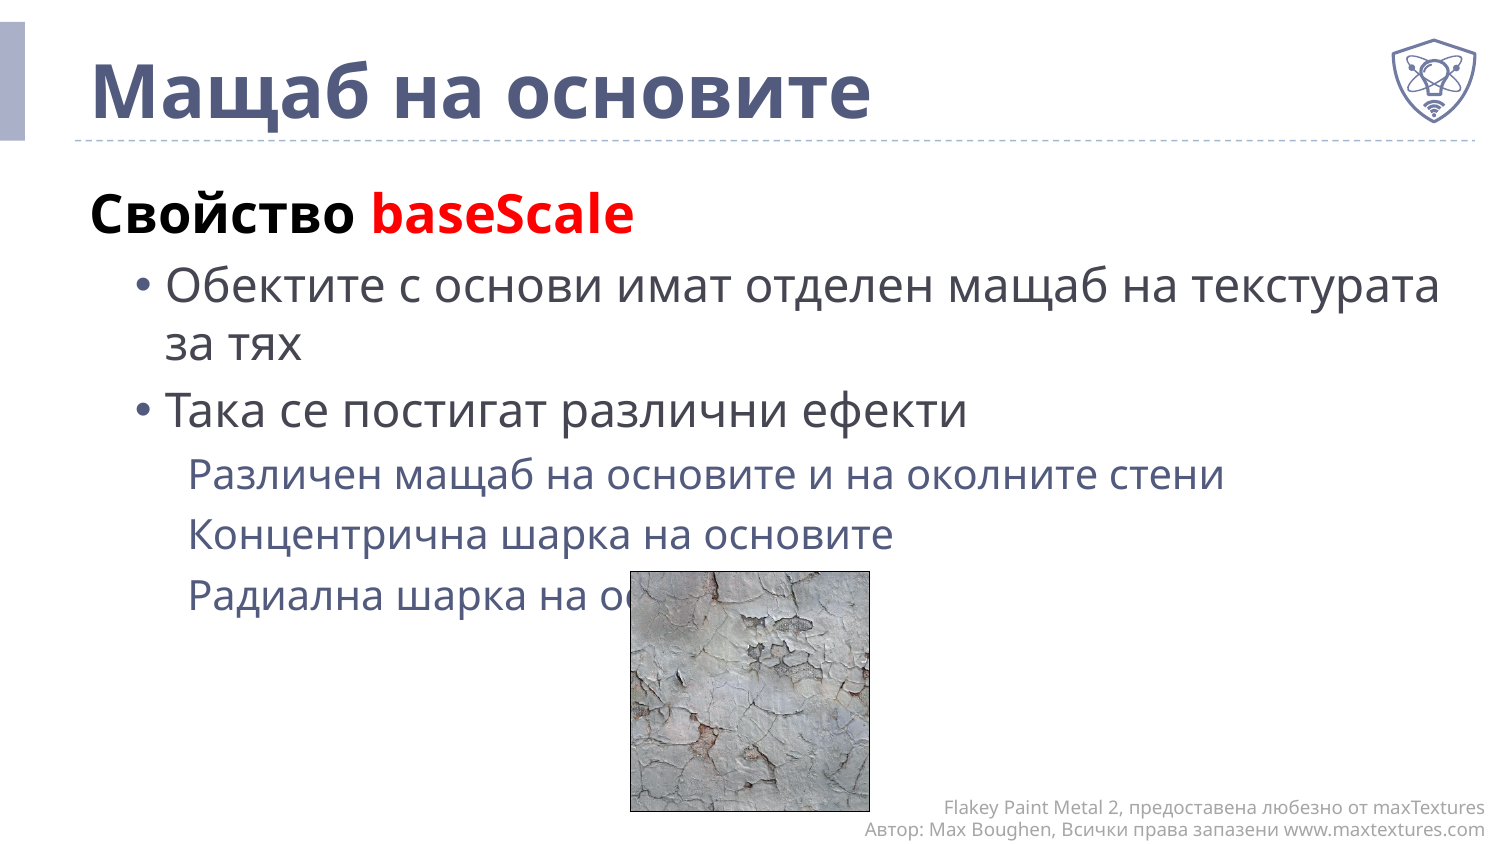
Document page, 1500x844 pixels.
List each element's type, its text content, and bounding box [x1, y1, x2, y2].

title Мащаб на основите [75, 18, 1475, 141]
picture [629, 571, 871, 813]
list Свойство baseScale Обектите с основи имат отделен мащаб на текстурата за тях Така се постигат различни ефекти Различен мащаб на основите и на околните стени Концентрична шарка на основите Радиална шарка на основите [75, 171, 1475, 835]
text_box Flakey Paint Metal 2, предоставена любезно от maxTextures Автор: Max Boughen, Всички права запазени www.maxtextures.com [512, 787, 1500, 844]
